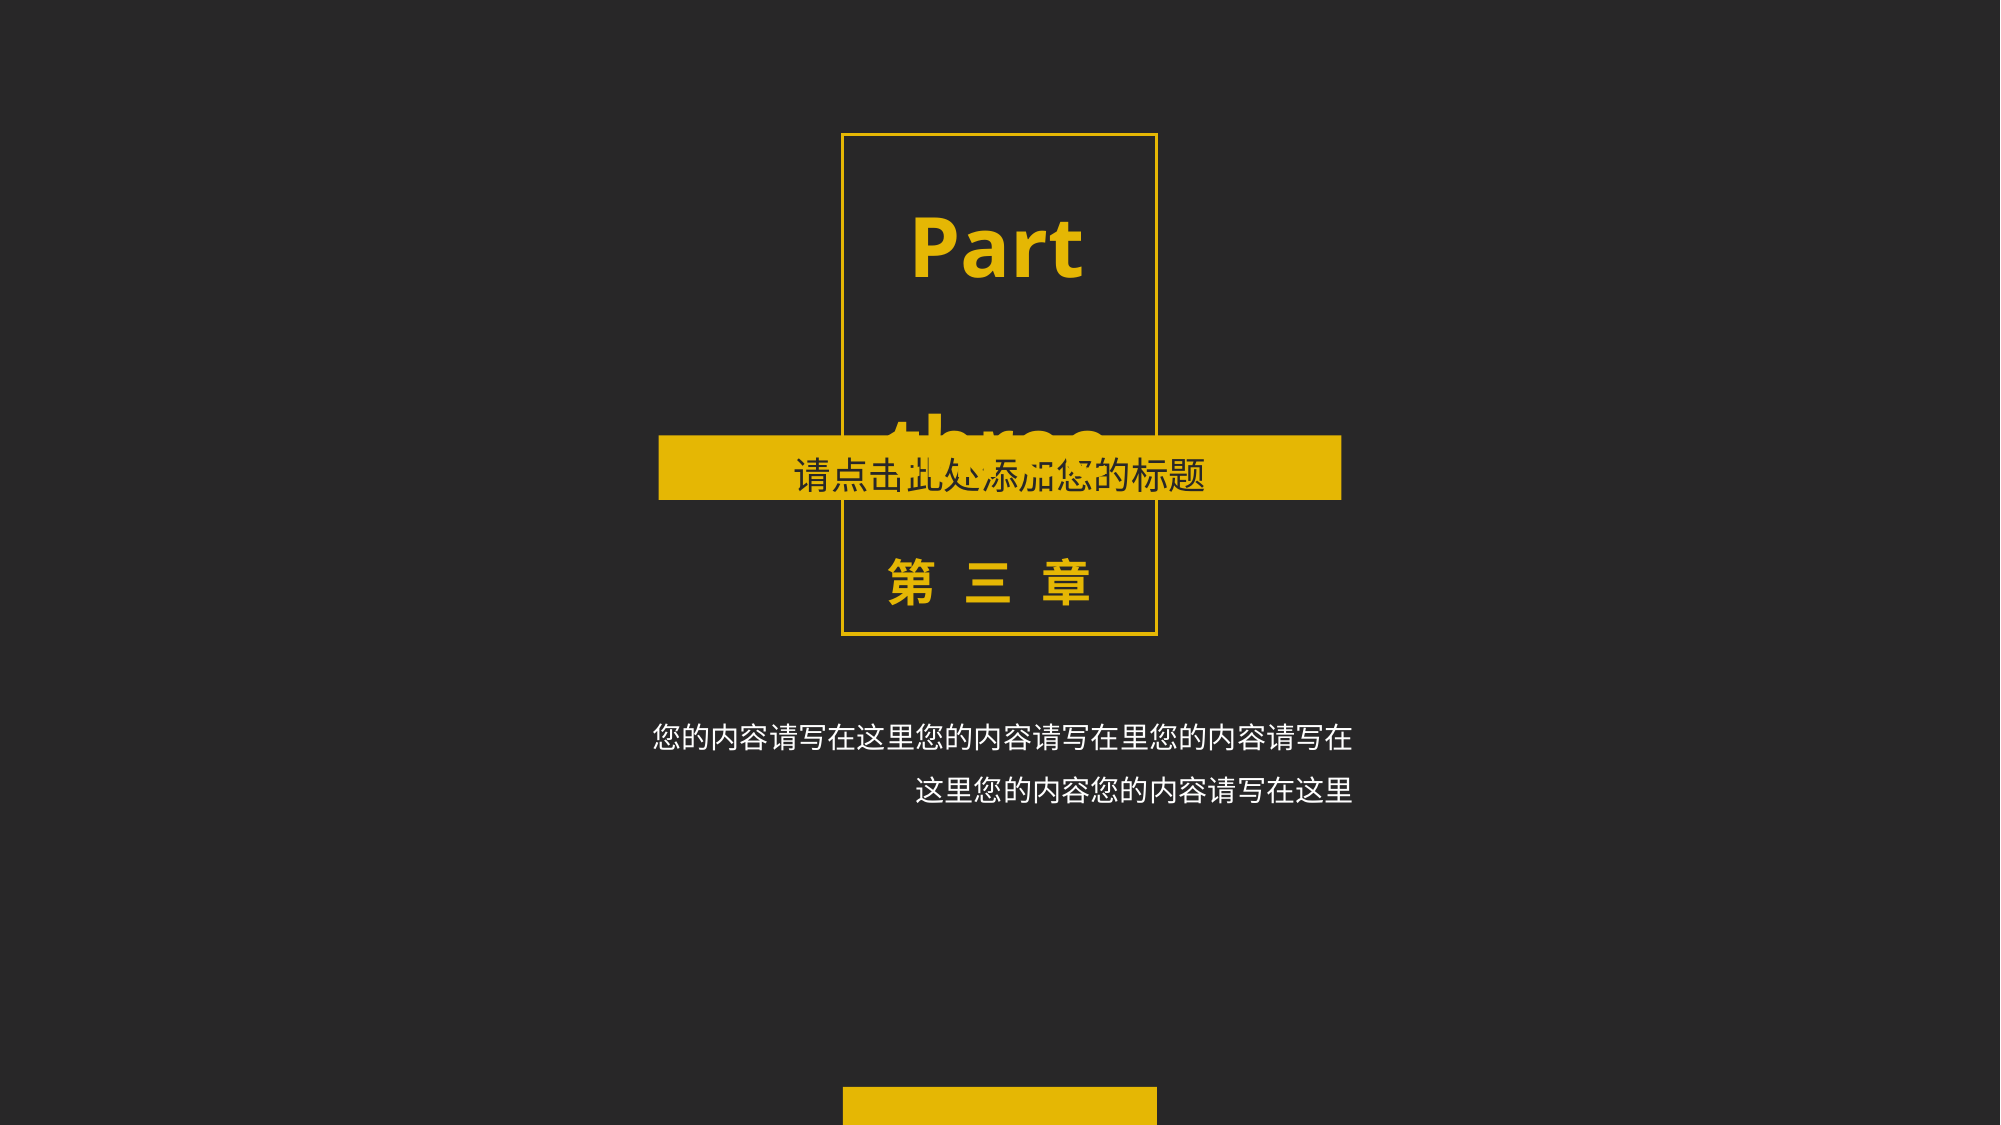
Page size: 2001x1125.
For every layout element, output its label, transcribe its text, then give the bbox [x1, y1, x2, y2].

text_box 请点击此处添加您的标题 [778, 422, 1222, 505]
text_box [842, 134, 1157, 422]
text_box [1222, 435, 1342, 500]
text_box 第 三 章 [871, 544, 1129, 624]
text_box [658, 435, 778, 500]
text_box [842, 1086, 1157, 1125]
text_box 您的内容请写在这里您的内容请写在里您的内容请写在这里您的内容您的内容请写在这里 [631, 694, 1369, 816]
text_box Part three [871, 186, 1128, 502]
text_box [842, 505, 1157, 634]
